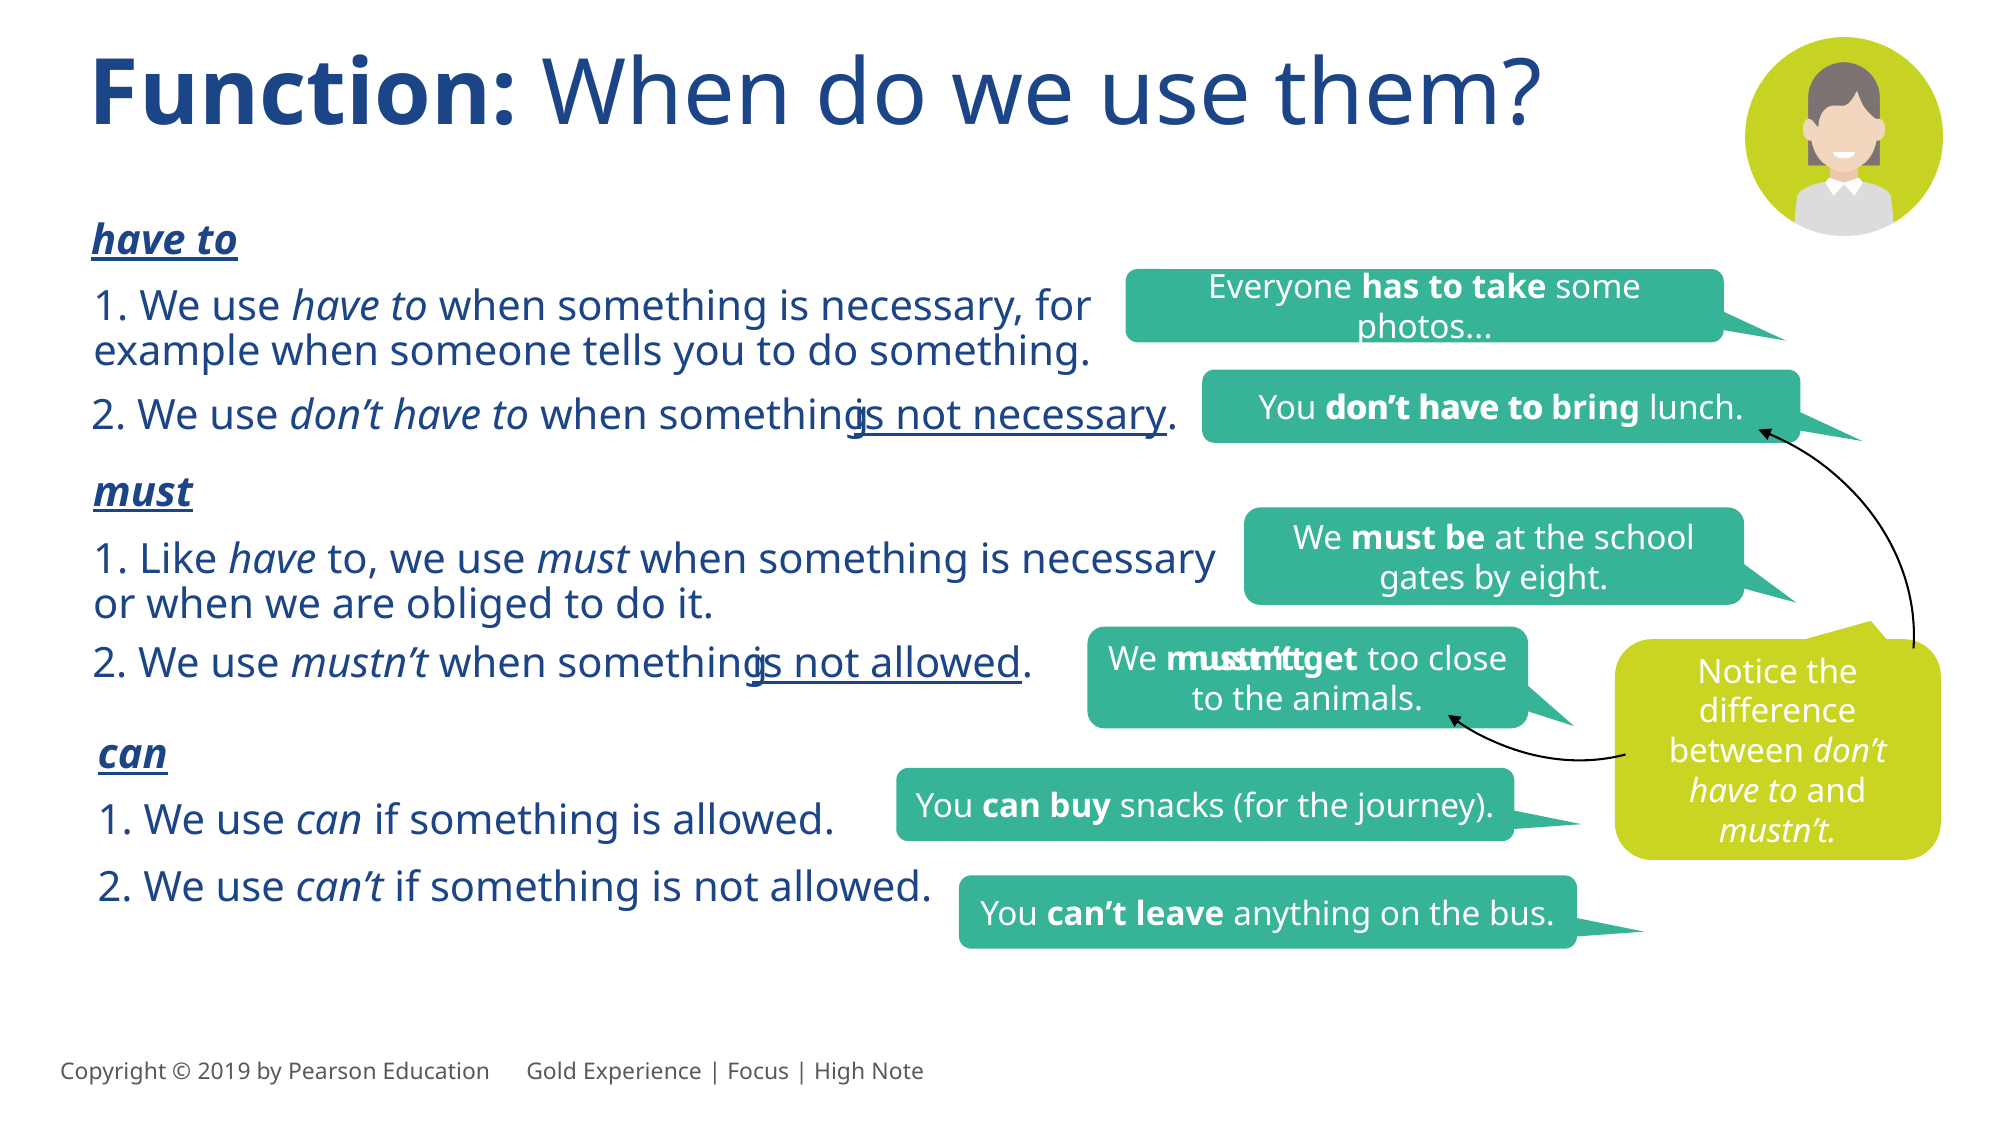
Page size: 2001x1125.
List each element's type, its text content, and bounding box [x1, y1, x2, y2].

text_box 2. We use can’t if something is not allowed. [82, 857, 1530, 925]
text_box [1447, 555, 1626, 762]
text_box is not allowed. [737, 633, 1077, 701]
text_box mustn’t [1161, 630, 1341, 685]
text_box must [78, 462, 1175, 530]
text_box don’t have to [1311, 379, 1578, 434]
text_box 1. Like have to, we use must when something is necessary or when we are obliged to do it. [78, 530, 1243, 597]
text_box 1. We use can if something is allowed. [82, 790, 1369, 857]
picture [1744, 37, 1944, 237]
text_box Notice the difference between don’t have to and mustn’t. [1612, 636, 1943, 862]
title Function: When do we use them? [73, 37, 1900, 253]
text_box We mustn’t get too close to the animals. [1085, 624, 1501, 731]
text_box You can buy snacks (for the journey). [894, 765, 1584, 844]
footer Copyright © 2019 by Pearson Education Gold Experience | Focus | High Note [45, 1040, 1084, 1101]
text_box 2. We use don’t have to when something [76, 385, 927, 453]
text_box [1682, 428, 1915, 649]
text_box We must be at the school gates by eight. [1241, 505, 1727, 607]
text_box is not necessary. [838, 386, 1194, 453]
text_box have to [76, 210, 1173, 278]
text_box You don’t have to bring lunch. [1200, 367, 1865, 445]
text_box can [82, 724, 1180, 790]
text_box You can’t leave anything on the bus. [956, 873, 1647, 951]
text_box 2. We use mustn’t when something [77, 634, 737, 701]
text_box Everyone has to take some photos... [1123, 266, 1789, 345]
text_box 1. We use have to when something is necessary, for example when someone tells you to do something. [78, 277, 1134, 345]
